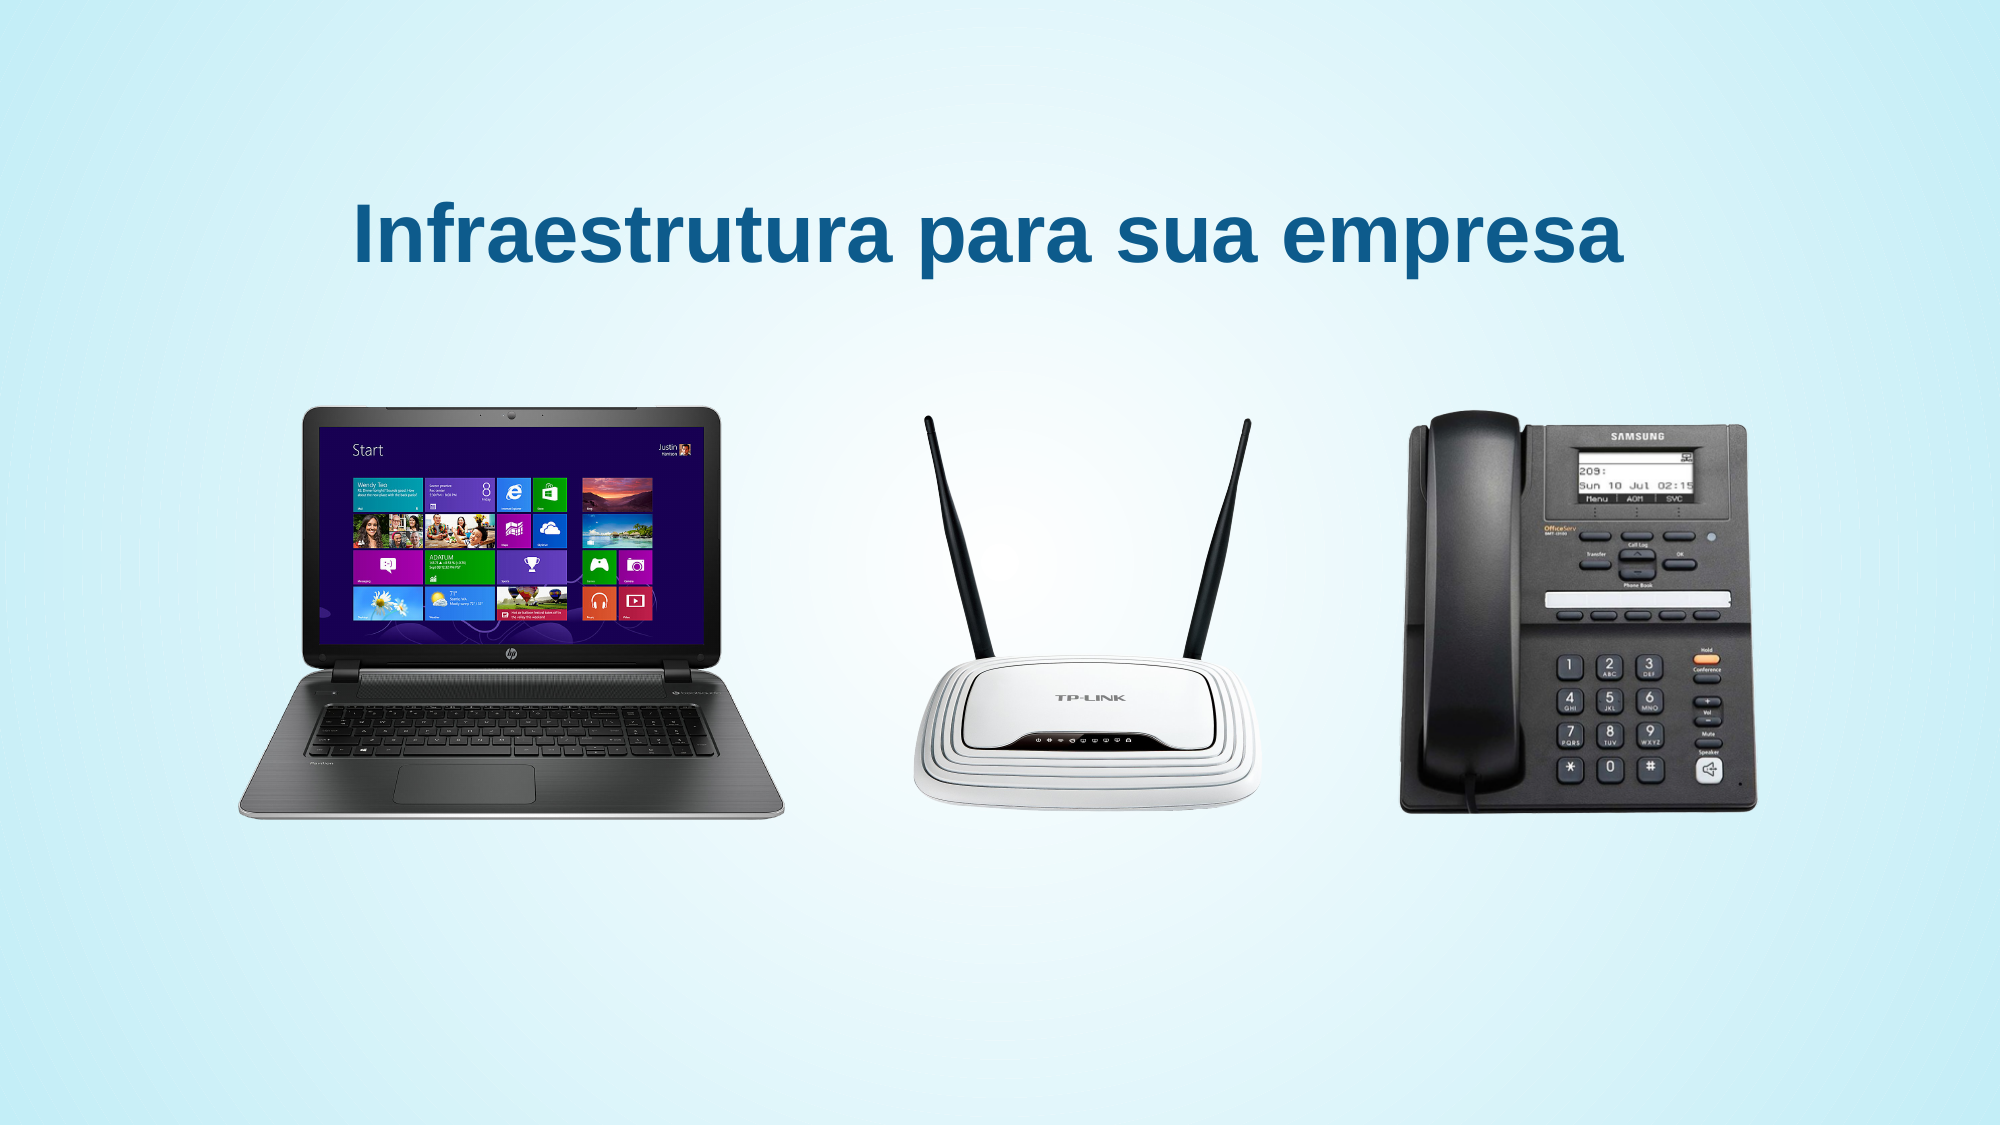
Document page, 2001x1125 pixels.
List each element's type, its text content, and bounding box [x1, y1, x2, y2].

list Infraestrutura para sua empresa [273, 183, 1727, 268]
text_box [238, 403, 1761, 820]
